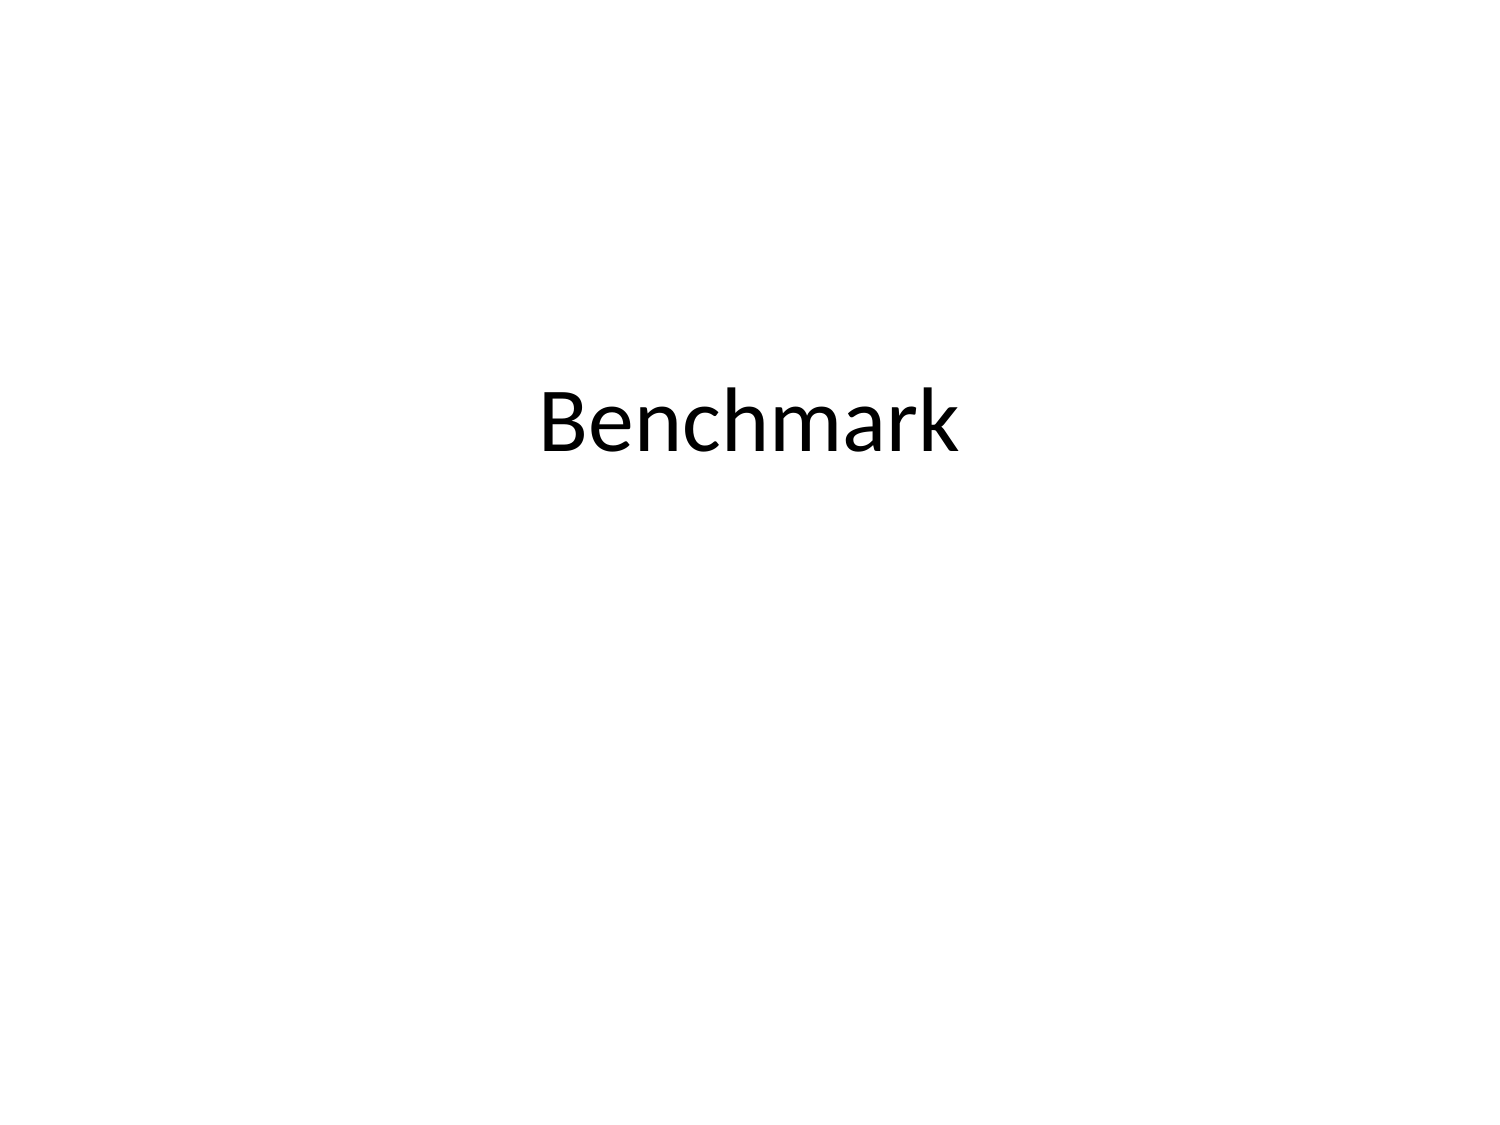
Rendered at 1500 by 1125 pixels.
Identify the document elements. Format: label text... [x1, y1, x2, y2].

title Benchmark [112, 349, 1388, 591]
